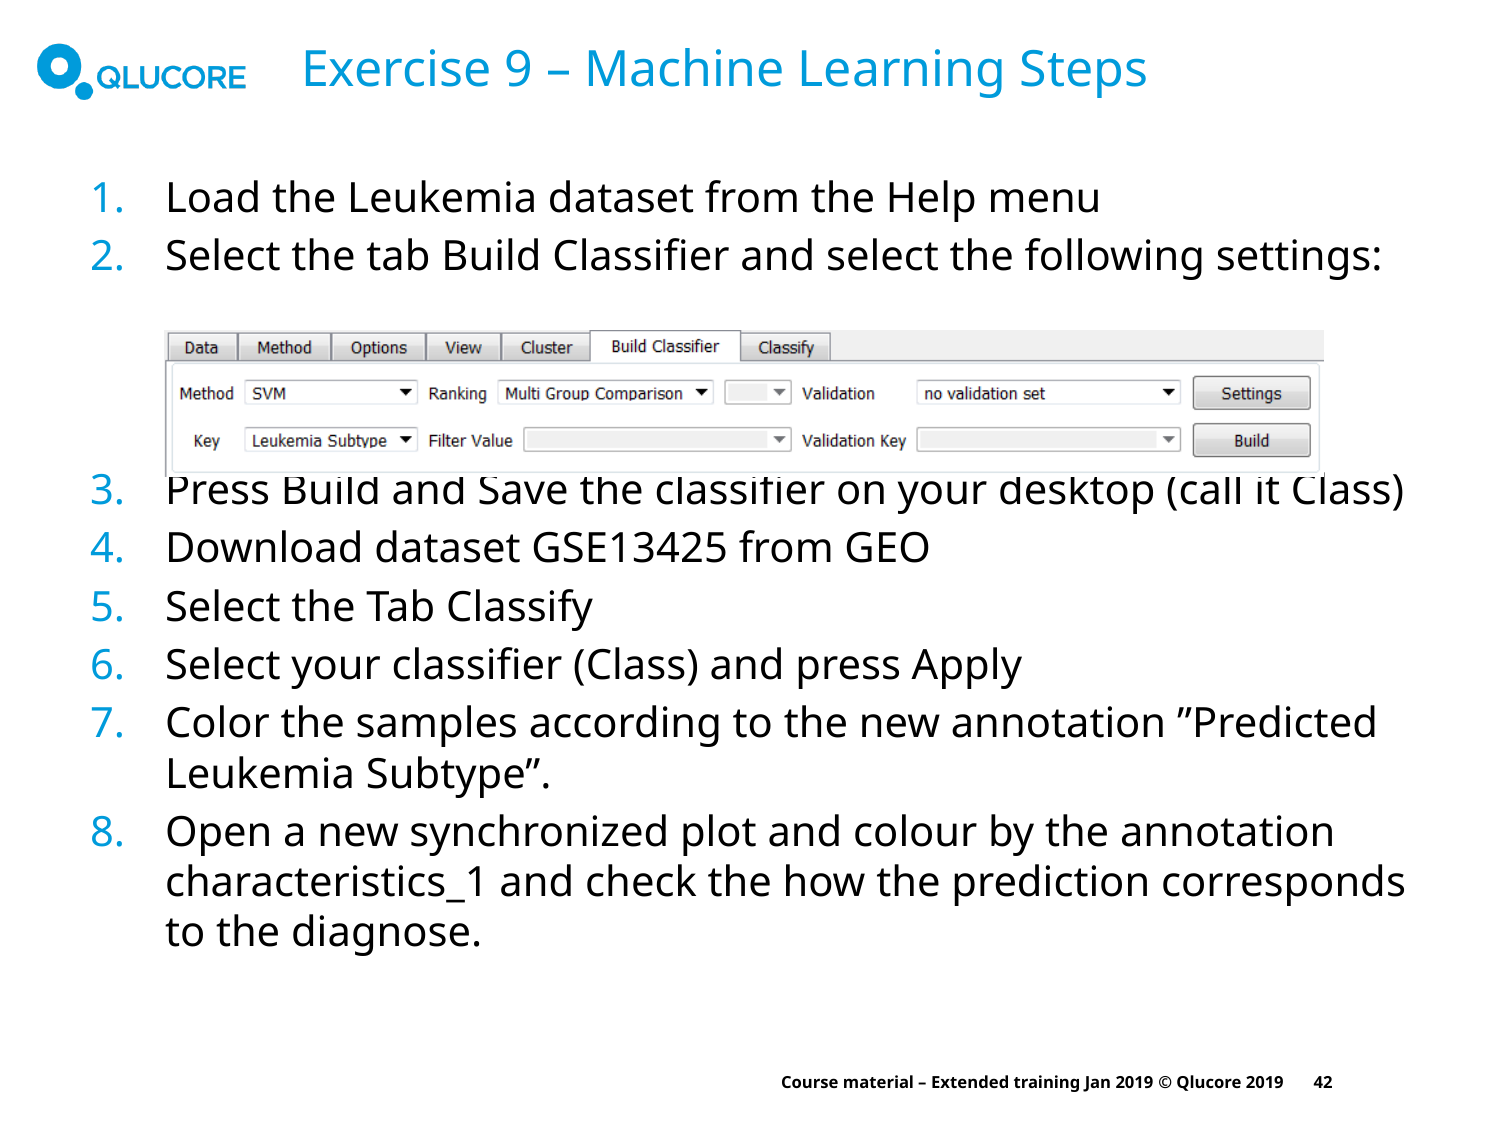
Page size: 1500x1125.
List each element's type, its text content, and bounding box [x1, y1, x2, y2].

list Load the Leukemia dataset from the Help menu Select the tab Build Classifier and select the following settings: Press Build and Save the classifier on your desktop (call it Class) Download dataset GSE13425 from GEO Select the Tab Classify Select your classifier (Class) and press Apply Color the samples according to the new annotation ”Predicted Leukemia Subtype”. Open a new synchronized plot and colour by the annotation characteristics_1 and check the how the prediction corresponds to the diagnose. [75, 163, 1425, 1052]
picture [163, 330, 1324, 477]
title Exercise 9 – Machine Learning Steps [286, 8, 1445, 125]
